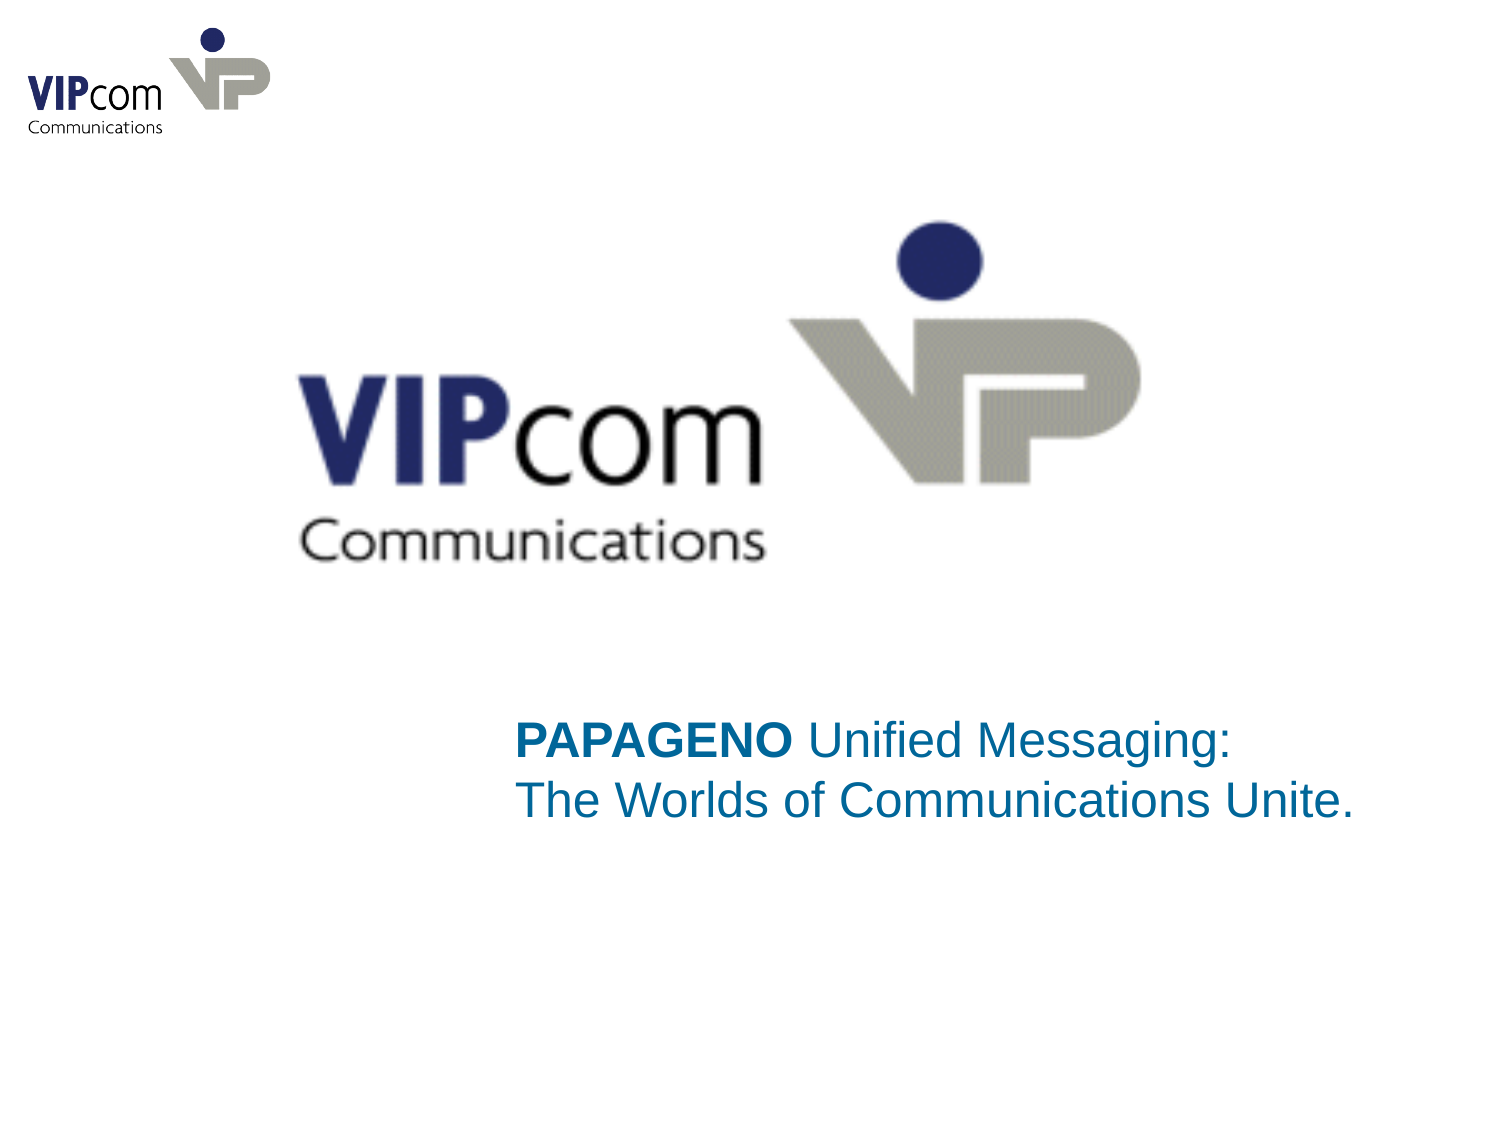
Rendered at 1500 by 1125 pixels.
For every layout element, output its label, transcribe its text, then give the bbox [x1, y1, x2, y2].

picture [287, 212, 1155, 573]
text_box PAPAGENO Unified Messaging: The Worlds of Communications Unite. [500, 699, 1438, 835]
picture [24, 24, 274, 137]
